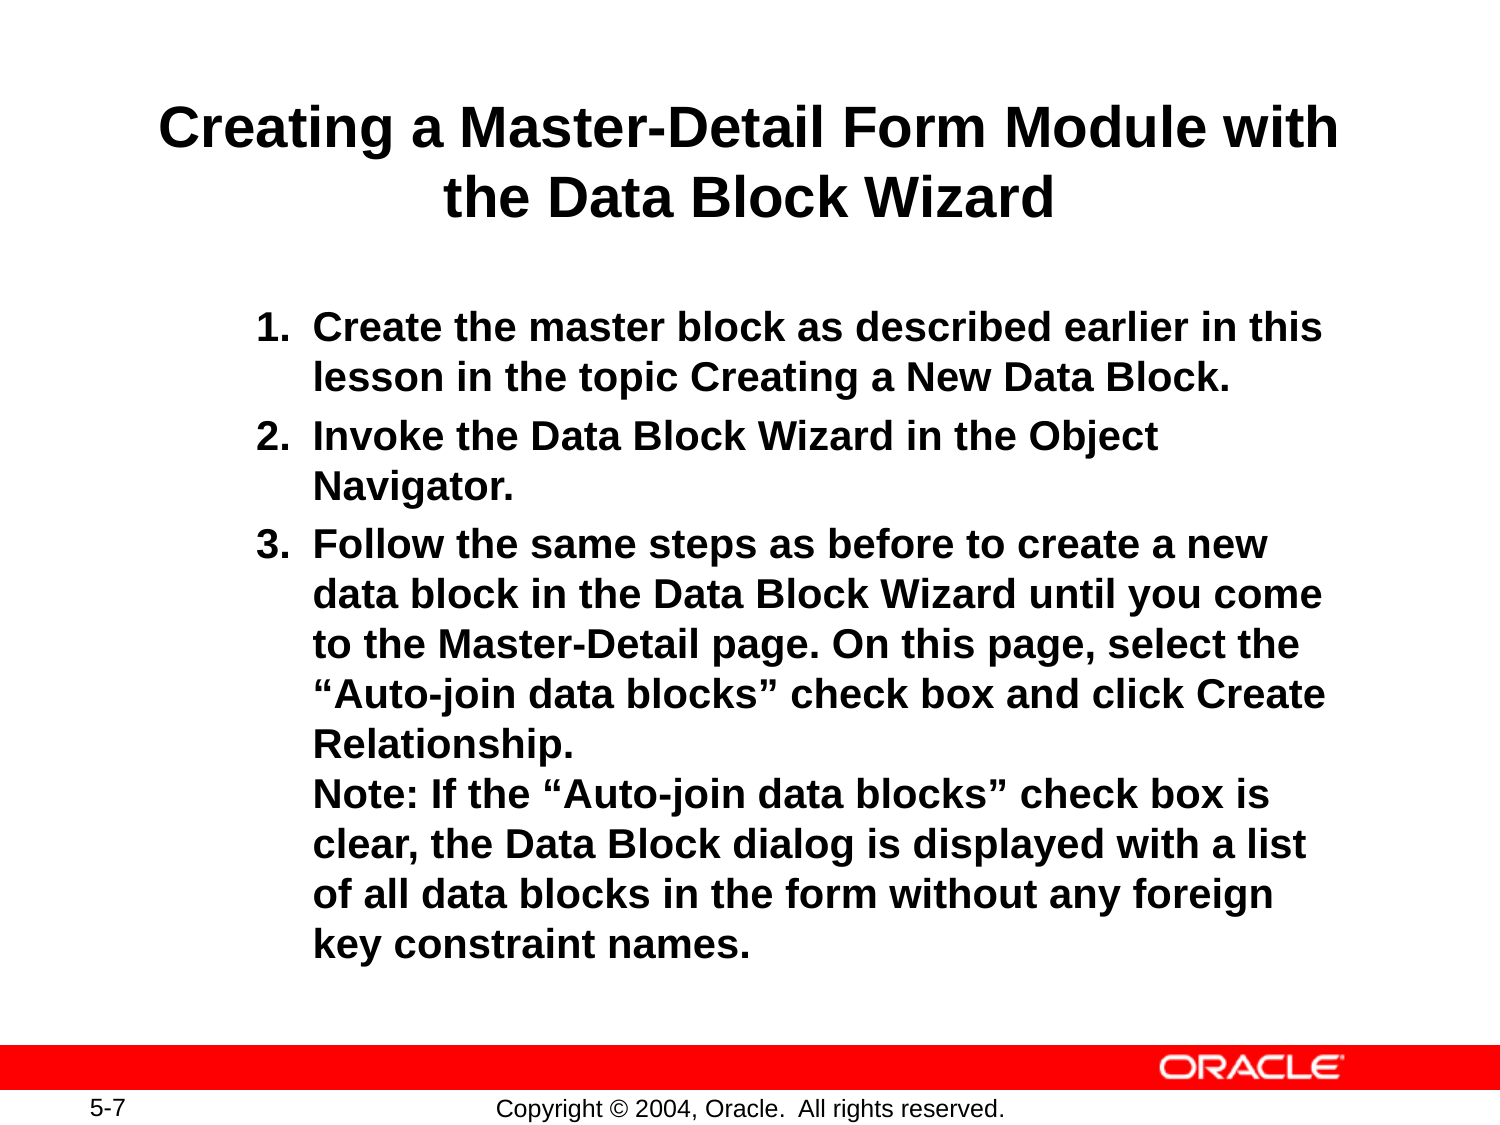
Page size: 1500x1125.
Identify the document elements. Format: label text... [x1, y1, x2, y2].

title Creating a Master-Detail Form Module with the Data Block Wizard [149, 87, 1351, 232]
list 1. Create the master block as described earlier in this lesson in the topic Creating a New Data Block. 2. Invoke the Data Block Wizard in the Object Navigator. 3. Follow the same steps as before to create a new data block in the Data Block Wizard until you come to the Master-Detail page. On this page, select the “Auto-join data blocks” check box and click Create Relationship. Note: If the “Auto-join data blocks” check box is clear, the Data Block dialog is displayed with a list of all data blocks in the form without any foreign key constraint names. [141, 297, 1351, 1046]
